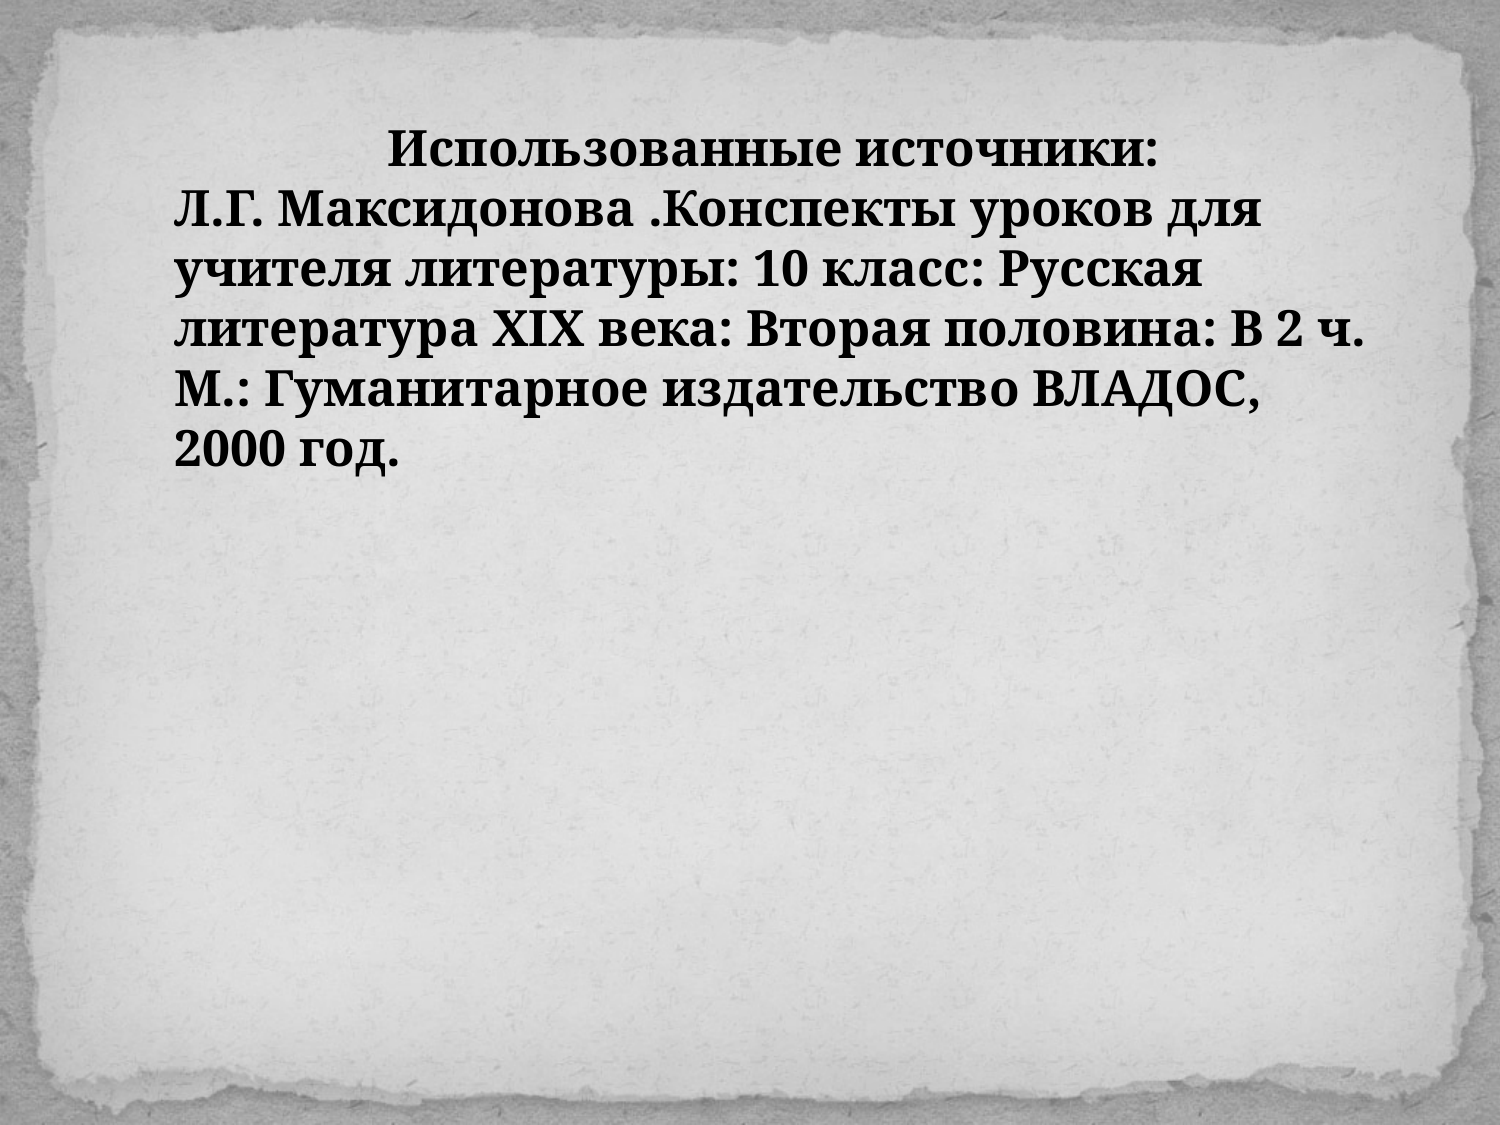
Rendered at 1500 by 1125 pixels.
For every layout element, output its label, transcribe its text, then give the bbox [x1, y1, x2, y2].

text_box Использованные источники: Л.Г. Максидонова .Конспекты уроков для учителя литературы: 10 класс: Русская литература XIX века: Вторая половина: В 2 ч. М.: Гуманитарное издательство ВЛАДОС, 2000 год. [159, 108, 1388, 484]
